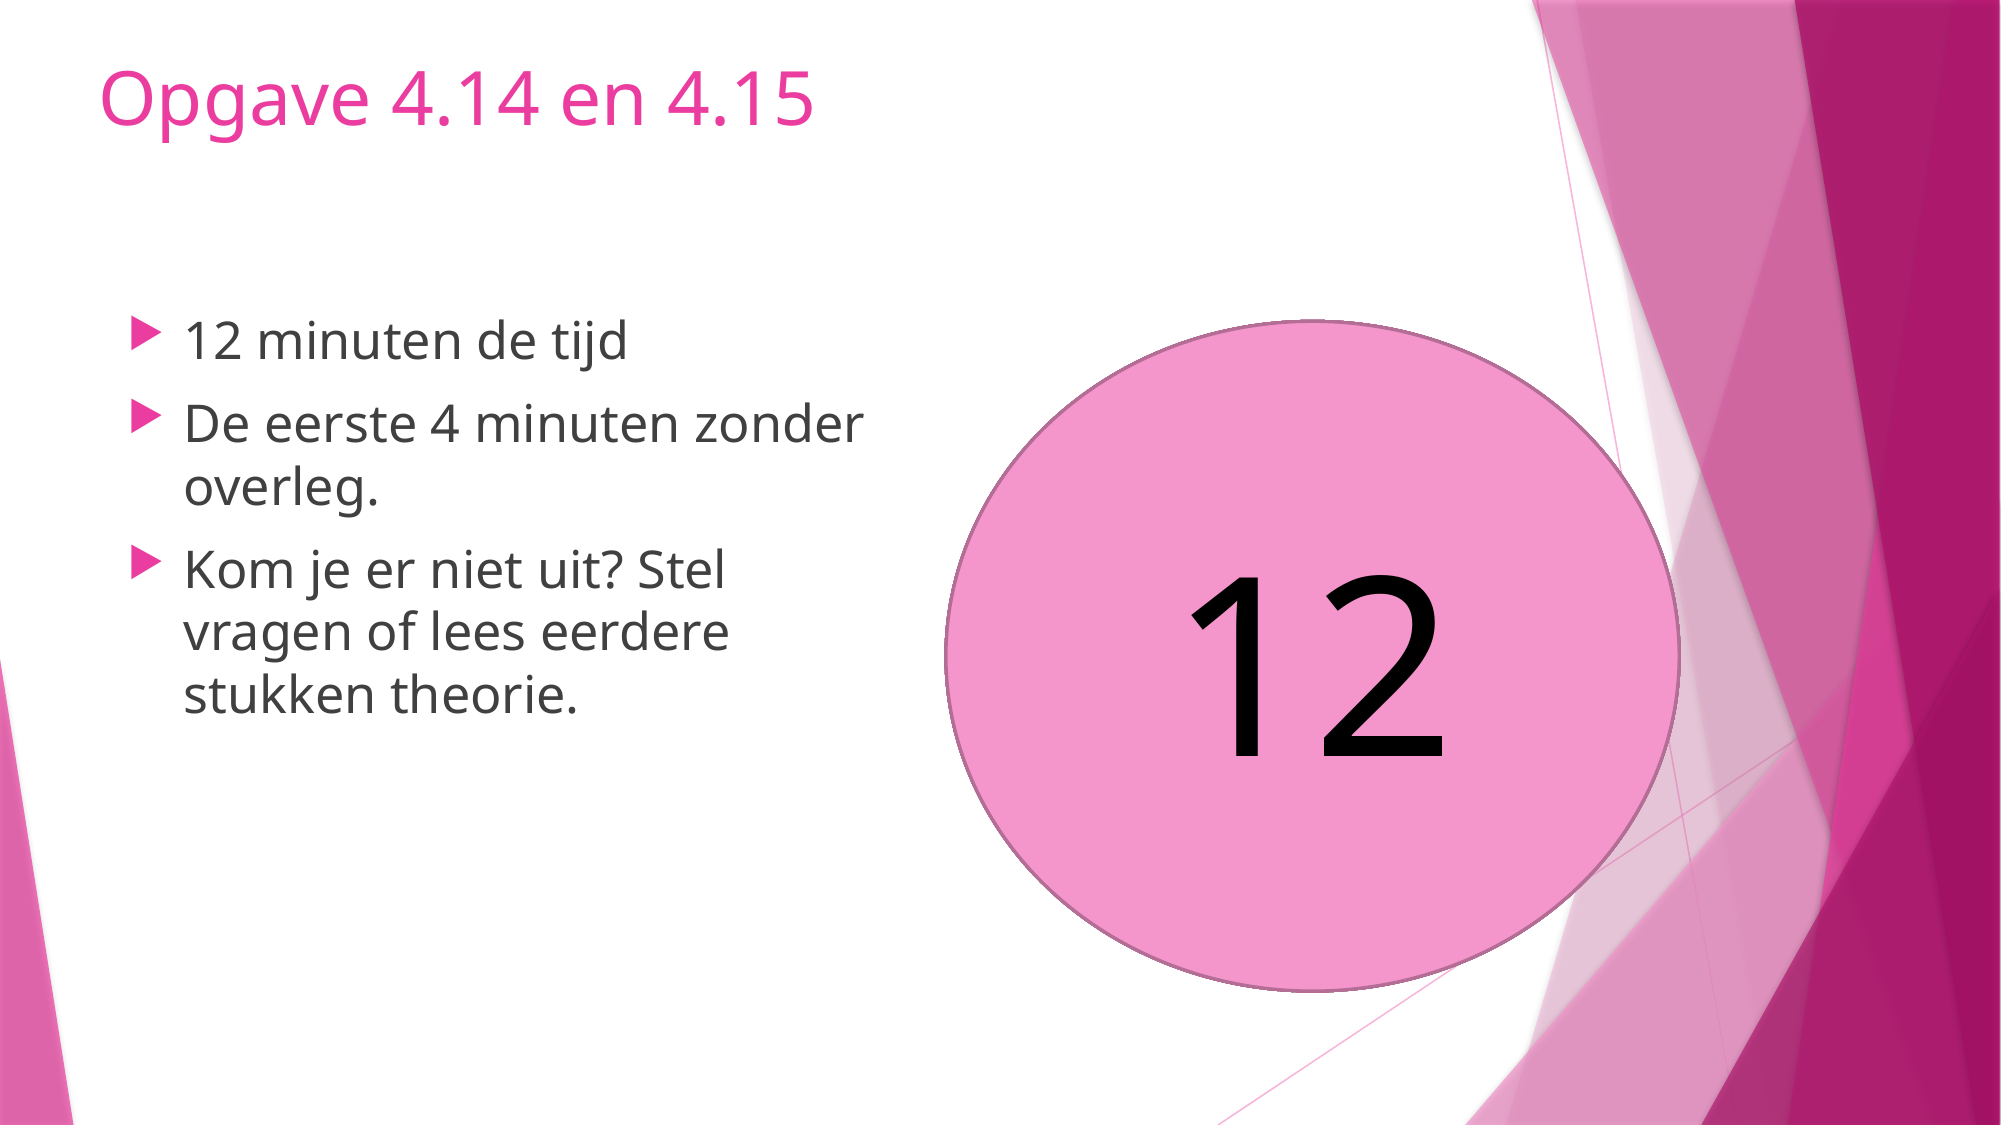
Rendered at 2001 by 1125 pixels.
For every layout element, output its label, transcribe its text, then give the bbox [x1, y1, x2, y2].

title Opgave 4.14 en 4.15 [83, 42, 1494, 260]
list 12 minuten de tijd De eerste 4 minuten zonder overleg. Kom je er niet uit? Stel vragen of lees eerdere stukken theorie. [112, 299, 896, 992]
text_box 12 [944, 319, 1681, 993]
